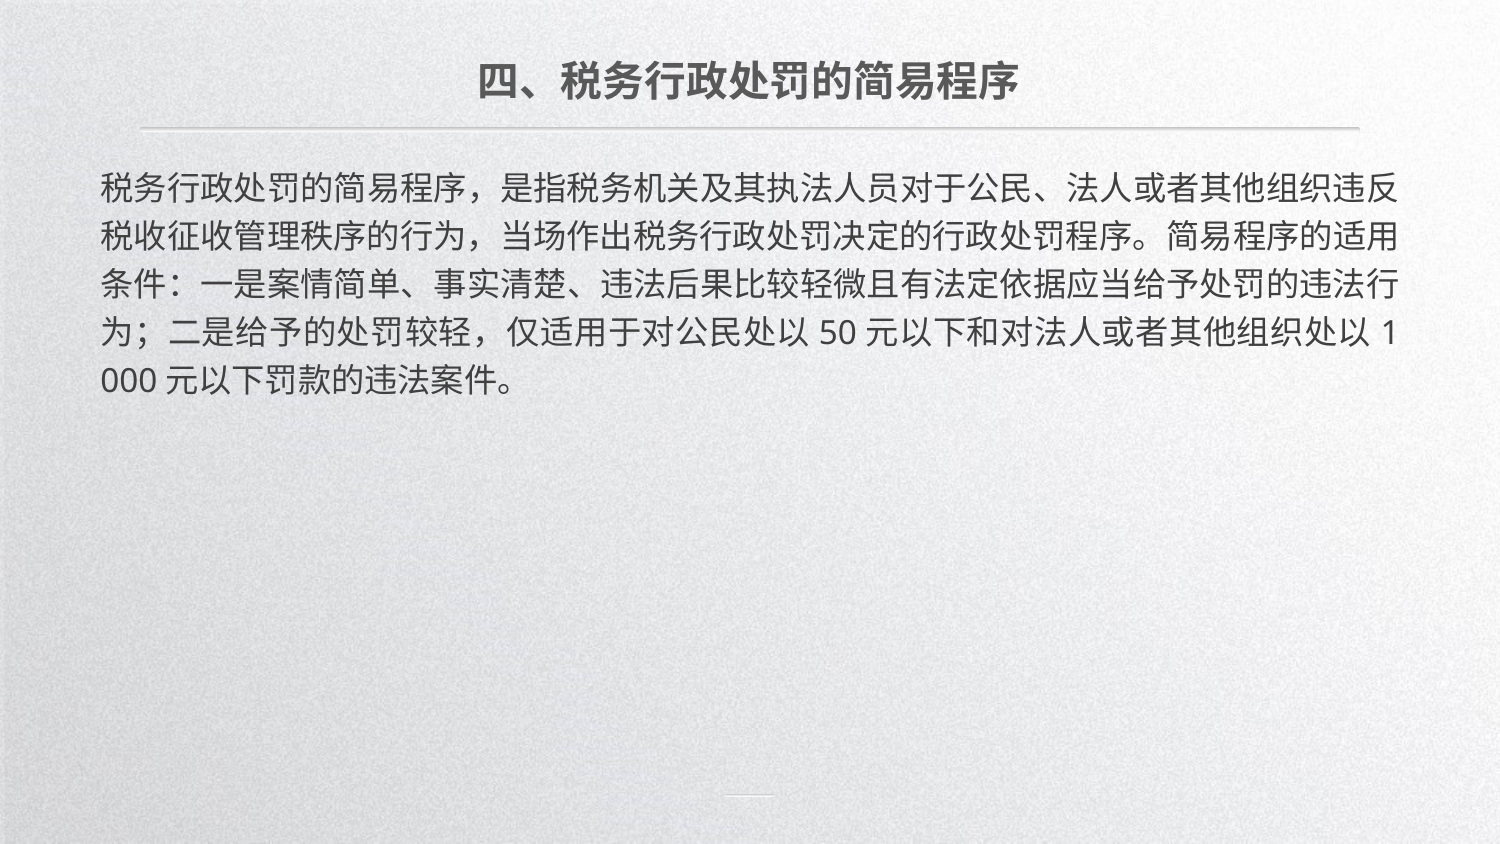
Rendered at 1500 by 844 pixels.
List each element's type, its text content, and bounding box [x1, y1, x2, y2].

picture [0, 0, 1500, 844]
text_box 四、税务行政处罚的简易程序 [459, 49, 1038, 111]
text_box 税务行政处罚的简易程序，是指税务机关及其执法人员对于公民、法人或者其他组织违反税收征收管理秩序的行为，当场作出税务行政处罚决定的行政处罚程序。简易程序的适用条件：一是案情简单、事实清楚、违法后果比较轻微且有法定依据应当给予处罚的违法行为；二是给予的处罚较轻，仅适用于对公民处以50元以下和对法人或者其他组织处以1 000元以下罚款的违法案件。 [100, 159, 1400, 399]
